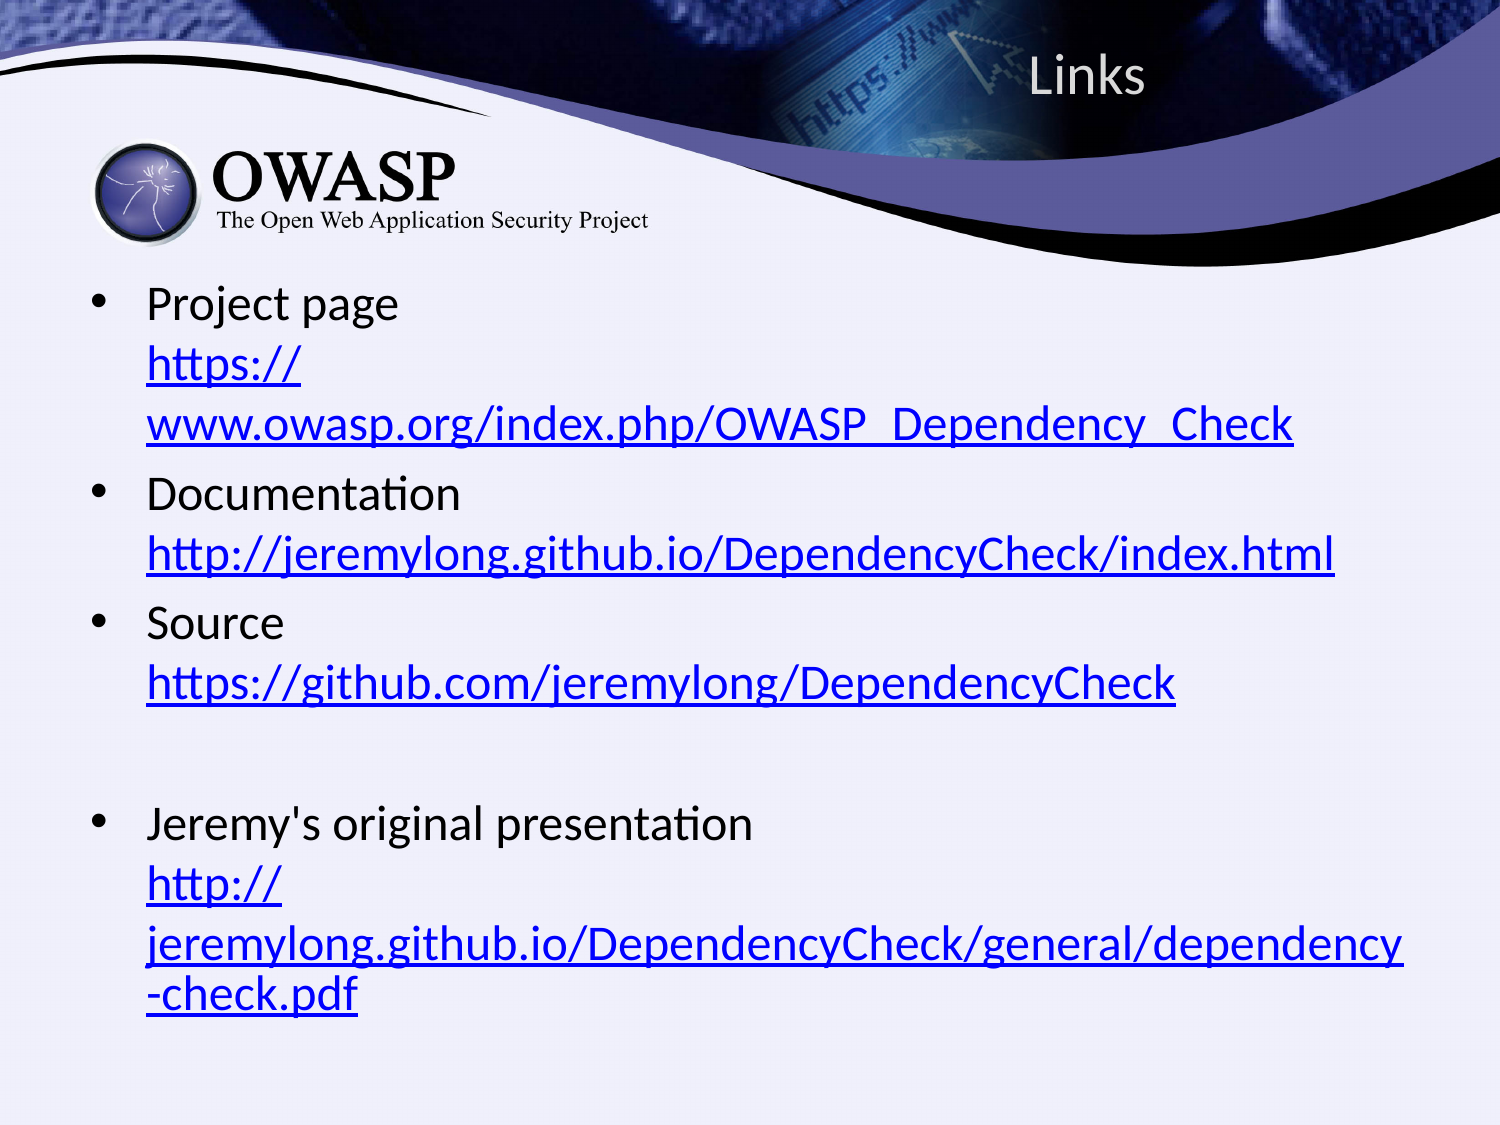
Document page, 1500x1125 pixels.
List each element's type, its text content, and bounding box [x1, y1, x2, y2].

picture [0, 0, 1500, 1125]
title Links [699, 12, 1475, 130]
list Project page https://www.owasp.org/index.php/OWASP_Dependency_Check Documentation http://jeremylong.github.io/DependencyCheck/index.html Source https://github.com/jeremylong/DependencyCheck Jeremy's original presentation http://jeremylong.github.io/DependencyCheck/general/dependency-check.pdf [75, 262, 1425, 1005]
